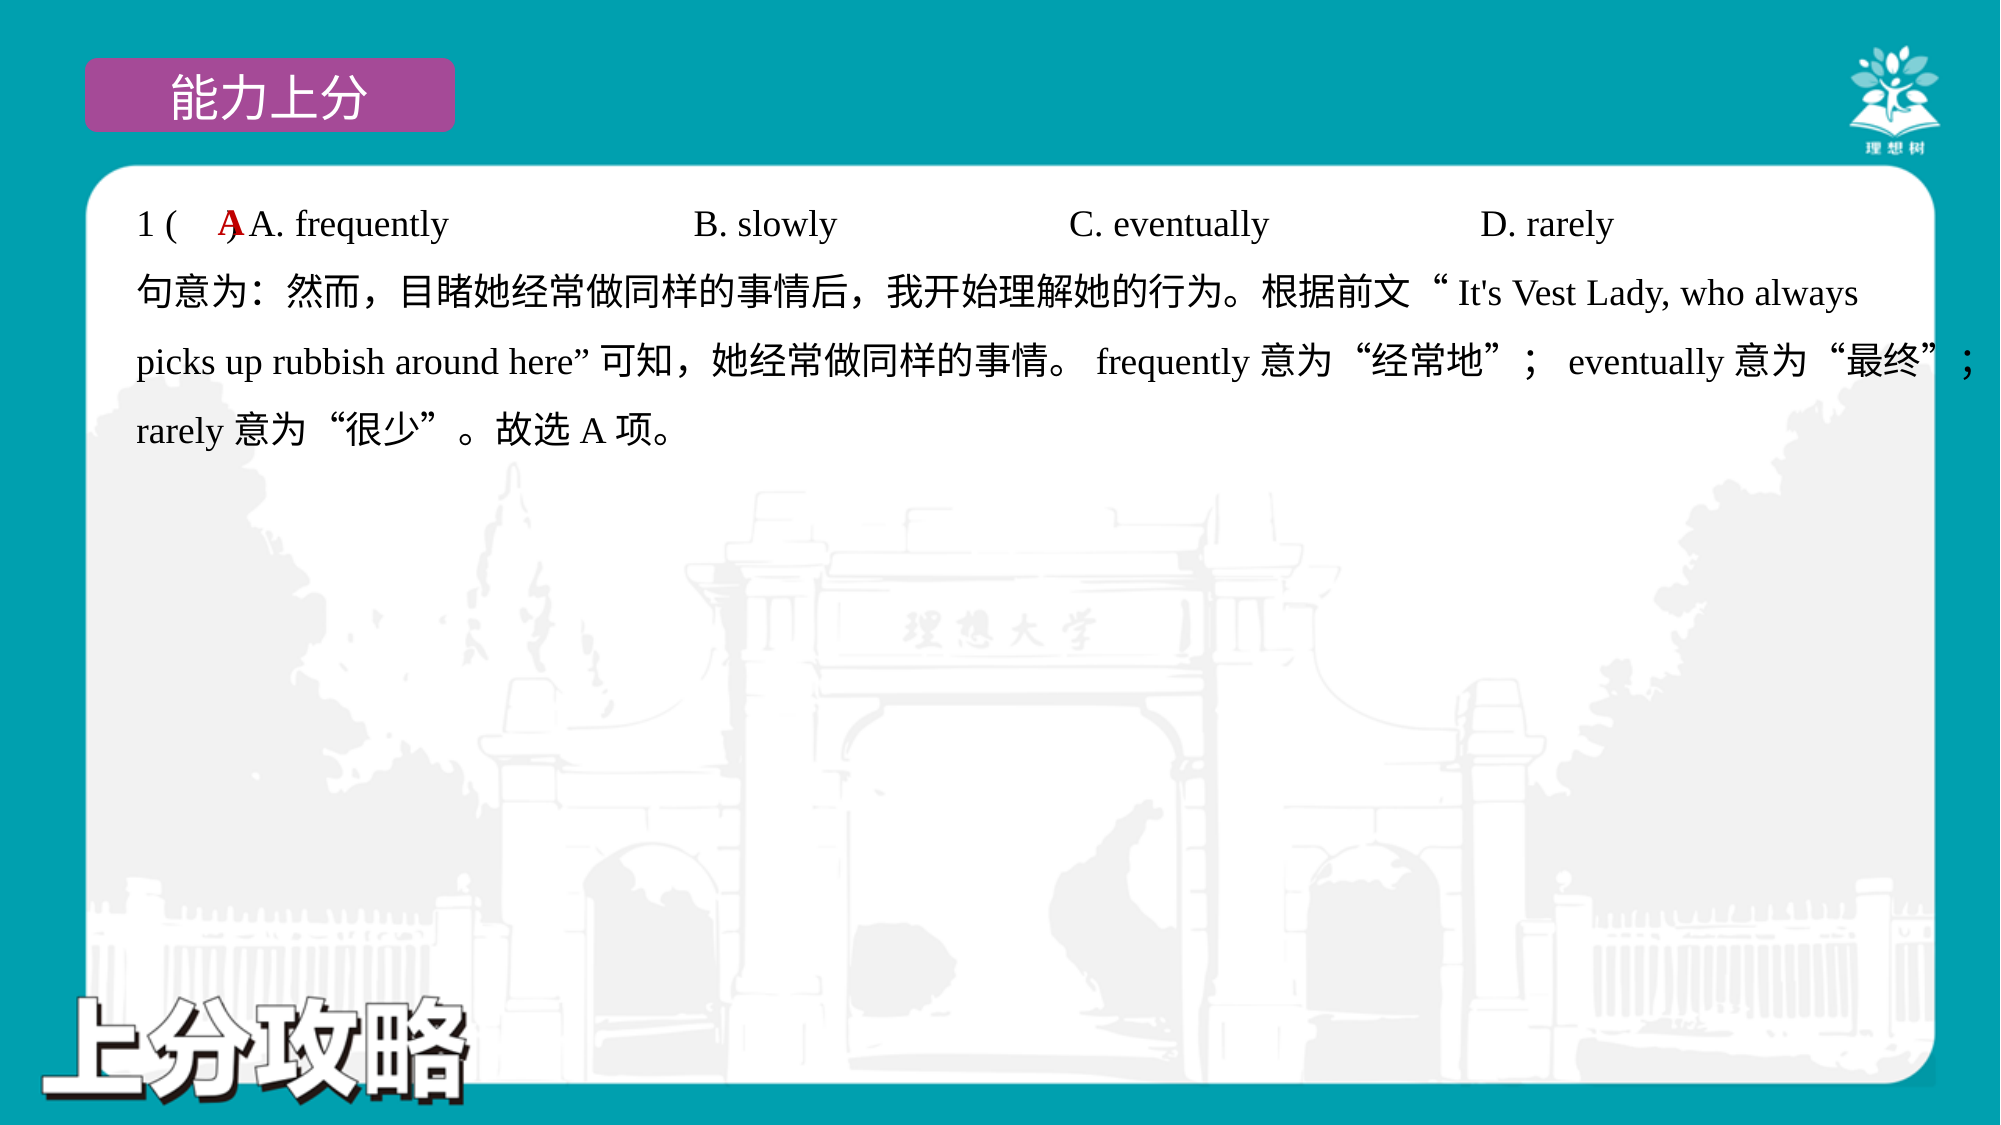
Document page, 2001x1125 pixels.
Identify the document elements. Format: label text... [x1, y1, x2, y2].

text_box 1 ( ) A. frequently B. slowly C. eventually D. rarely [136, 176, 1865, 237]
text_box A [204, 176, 259, 236]
picture [0, 0, 2000, 1125]
text_box 句意为：然而，目睹她经常做同样的事情后，我开始理解她的行为。根据前文“It's Vest Lady, who always picks up rubbish around here”可知，她经常做同样的事情。frequently意为“经常地”；eventually意为“最终”； rarely意为“很少”。故选A项。 [136, 244, 1865, 441]
